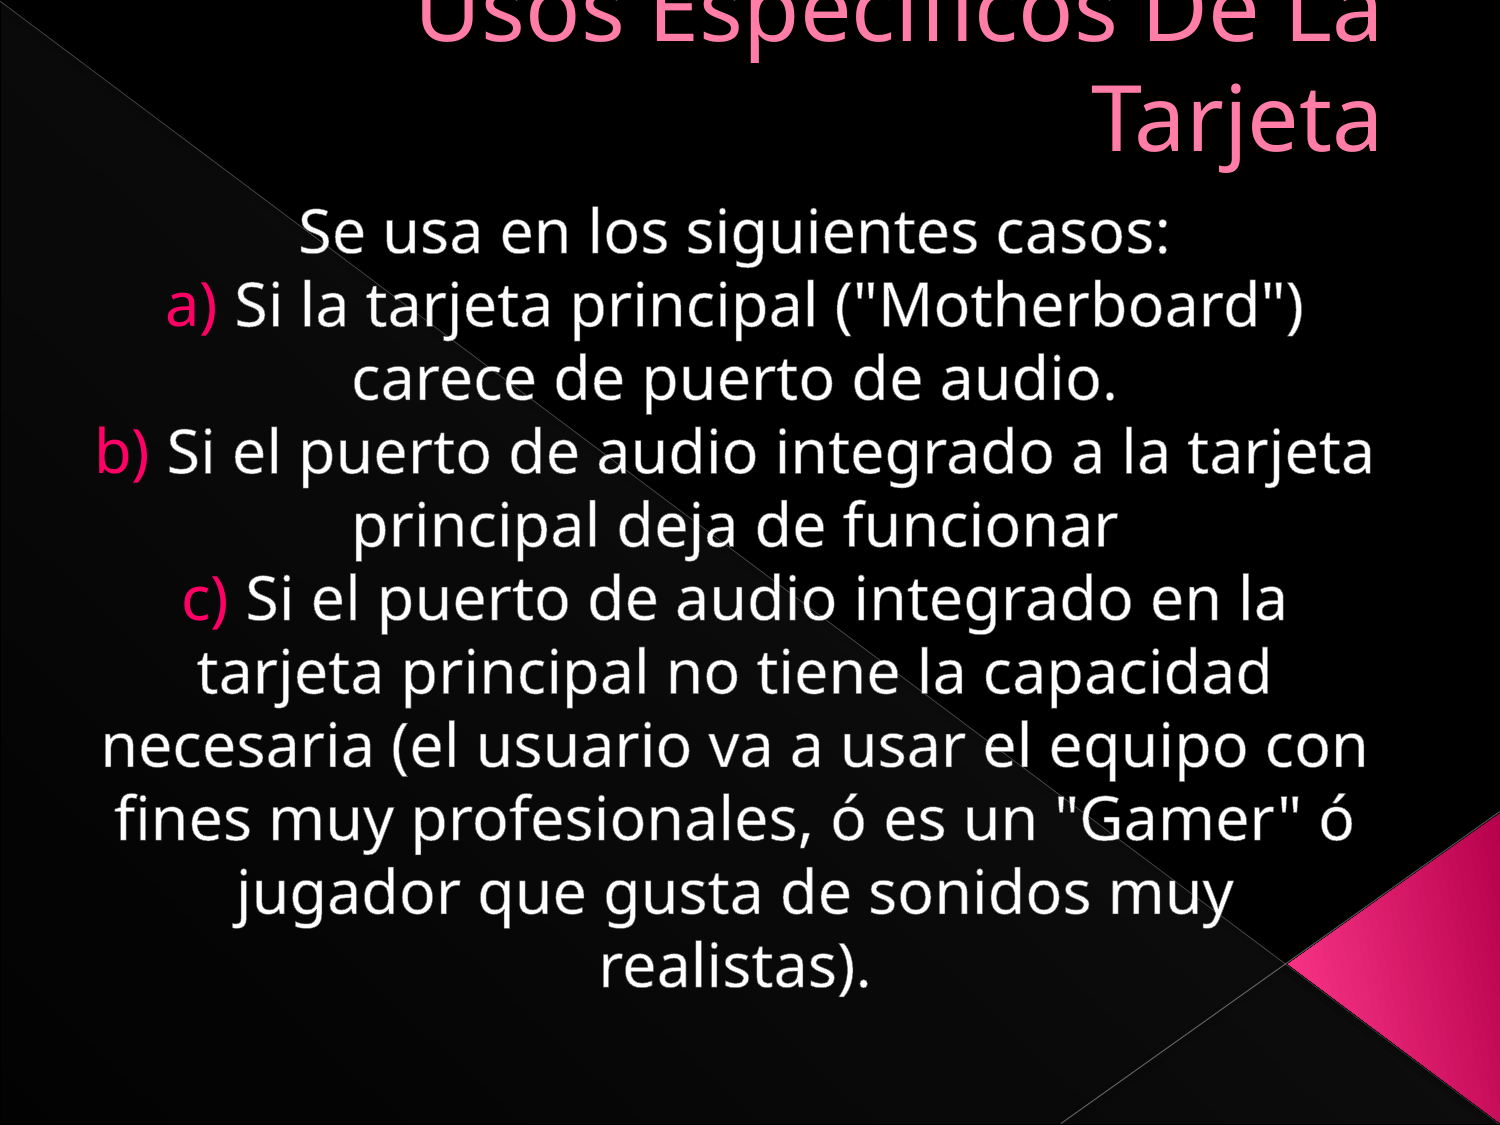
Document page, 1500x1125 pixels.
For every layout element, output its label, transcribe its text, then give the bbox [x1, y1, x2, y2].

subtitle Se usa en los siguientes casos: a) Si la tarjeta principal ("Motherboard") carece de puerto de audio. b) Si el puerto de audio integrado a la tarjeta principal deja de funcionar c) Si el puerto de audio integrado en la tarjeta principal no tiene la capacidad necesaria (el usuario va a usar el equipo con fines muy profesionales, ó es un "Gamer" ó jugador que gusta de sonidos muy realistas). [76, 184, 1400, 1012]
title Usos Específicos De La Tarjeta [76, 0, 1400, 178]
